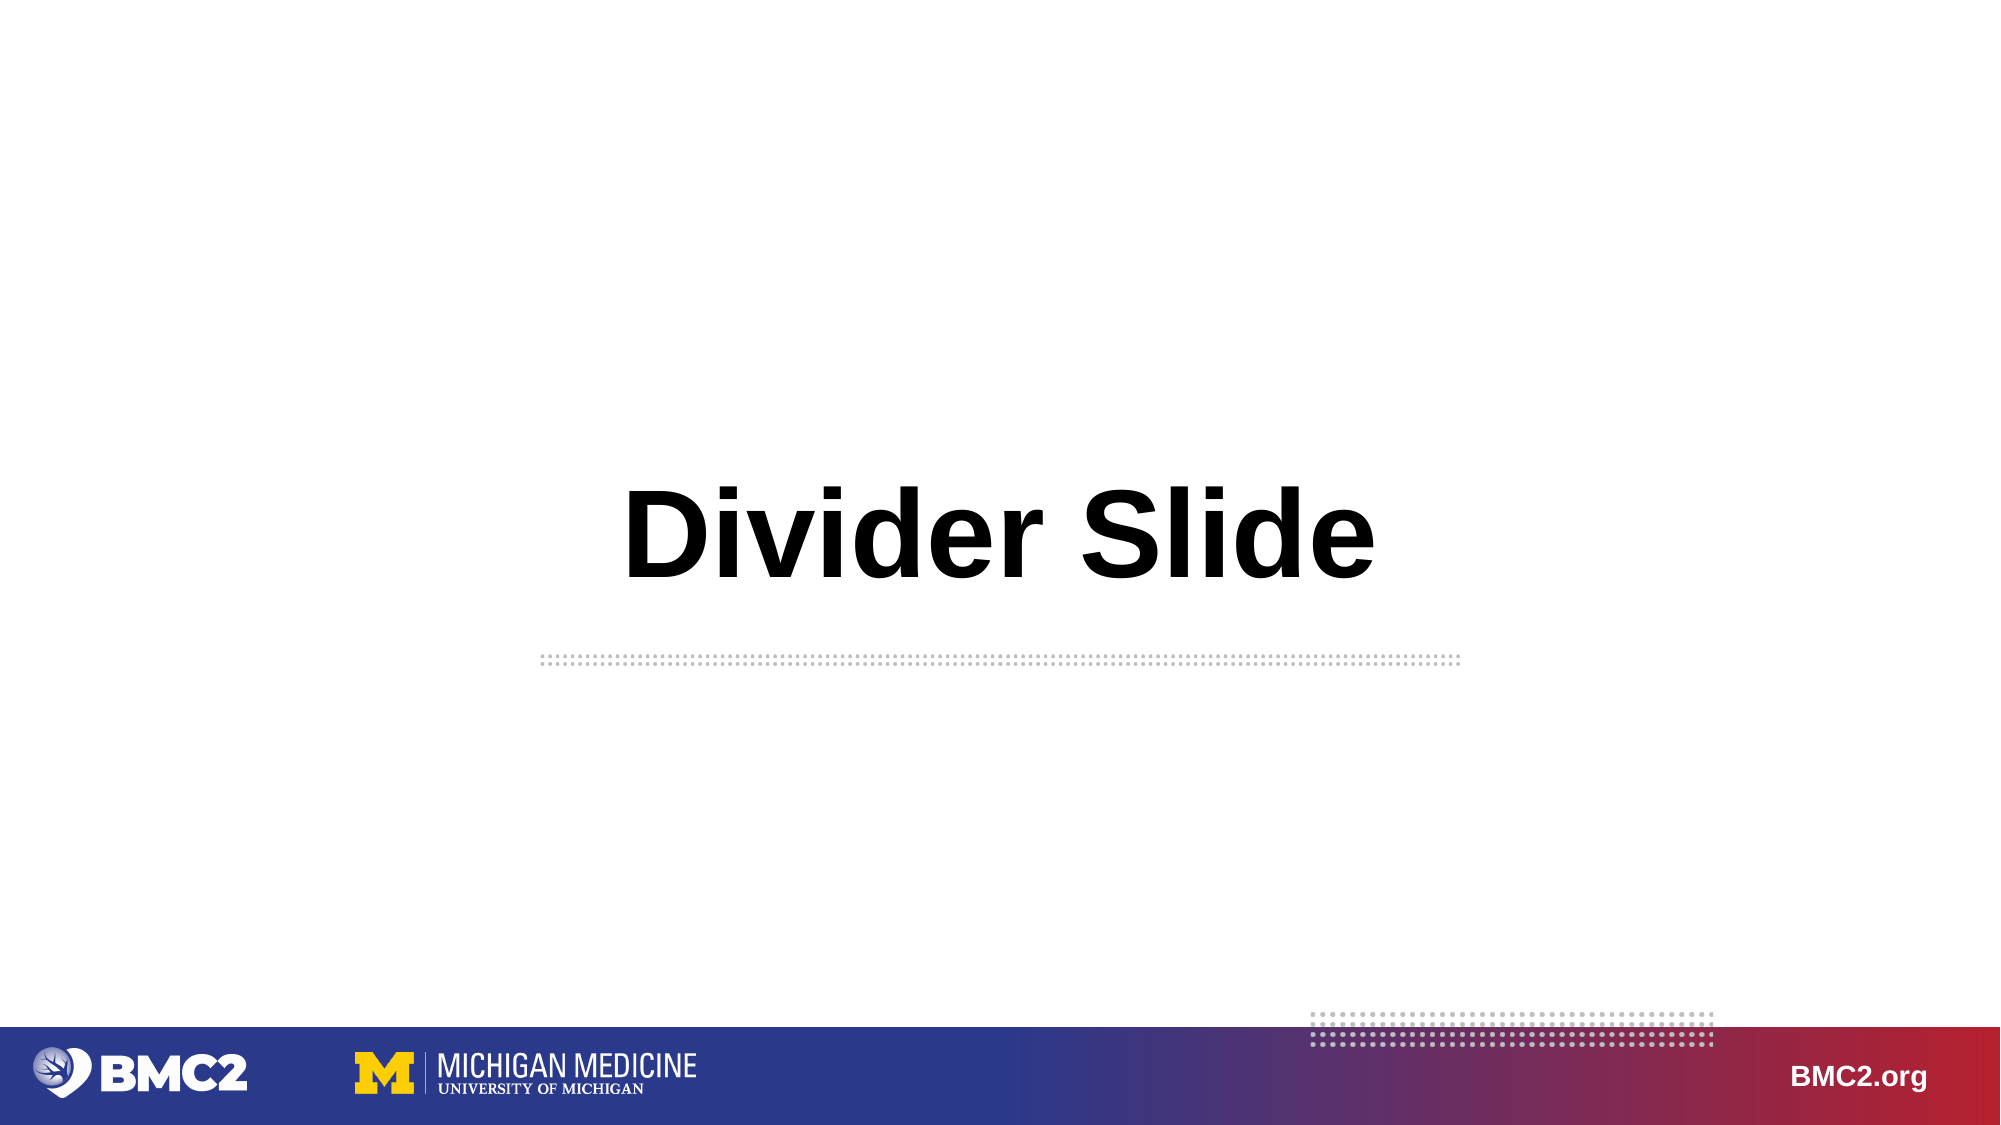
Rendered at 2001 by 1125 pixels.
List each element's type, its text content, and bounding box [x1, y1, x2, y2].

picture [540, 654, 1460, 666]
title Divider Slide [0, 441, 2000, 612]
picture [33, 1047, 247, 1098]
picture [1310, 1008, 1714, 1047]
picture [355, 1052, 696, 1094]
